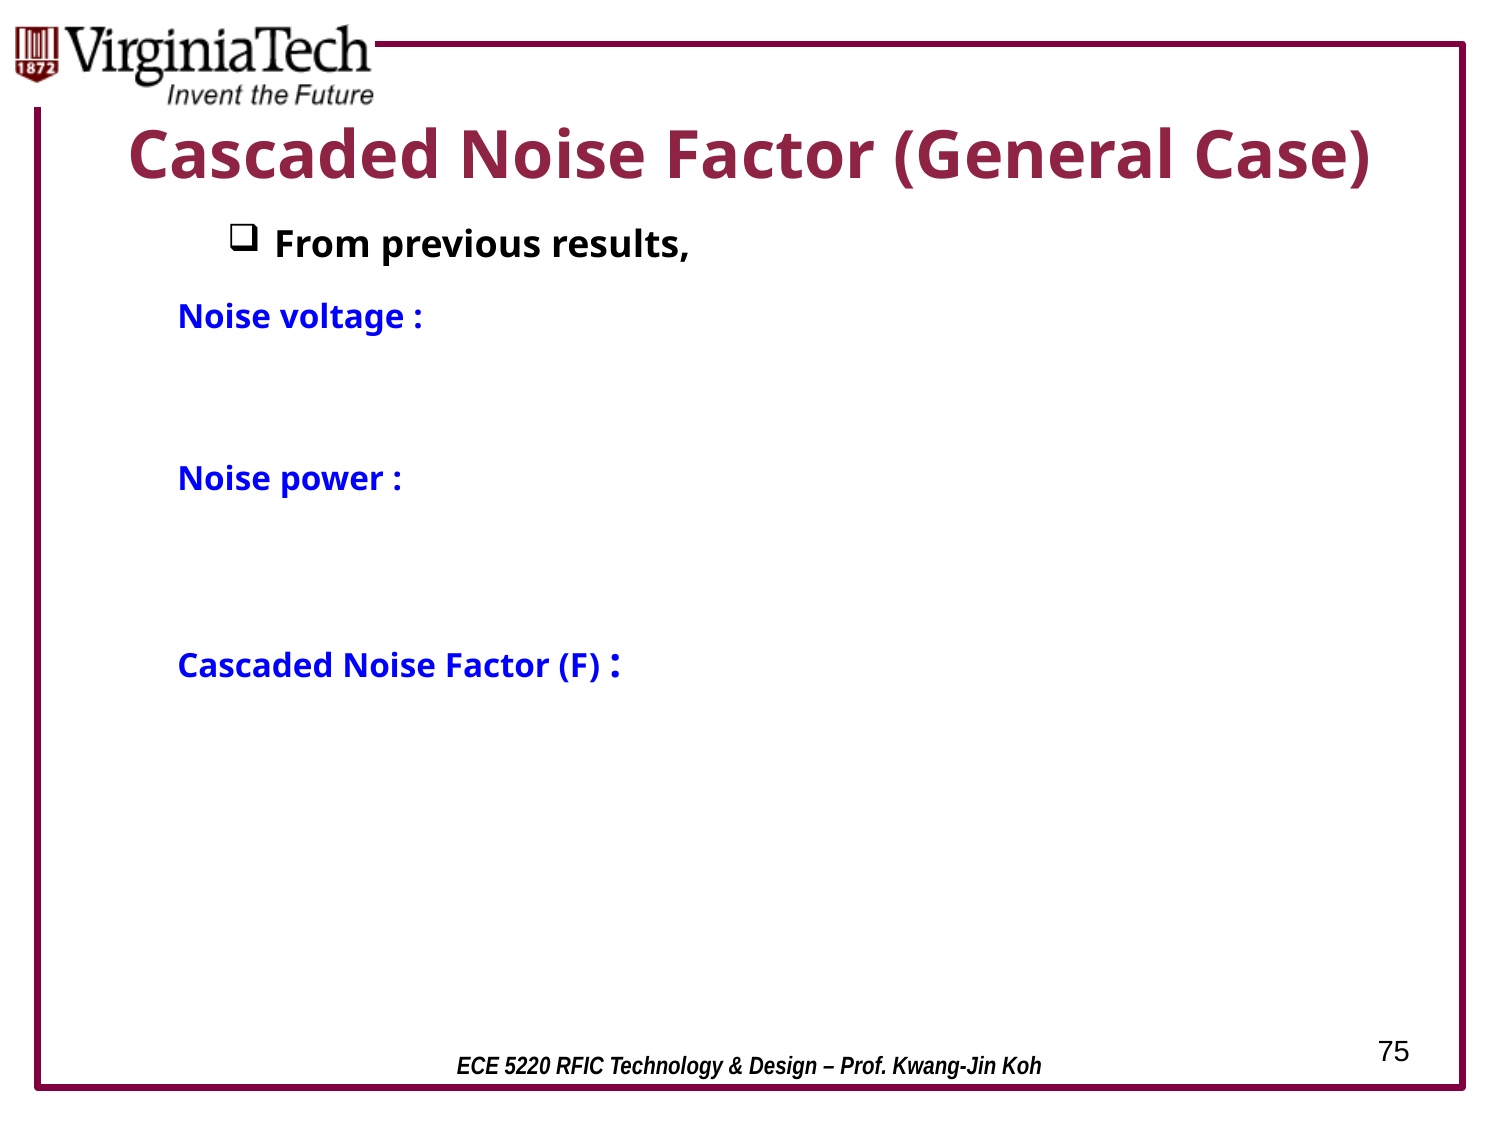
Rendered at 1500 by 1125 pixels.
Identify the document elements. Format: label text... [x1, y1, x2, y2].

title Cascaded Noise Factor (General Case) [75, 104, 1425, 213]
text_box From previous results, [212, 212, 1375, 273]
slide_number 75 [1074, 1024, 1425, 1103]
picture [15, 24, 375, 107]
